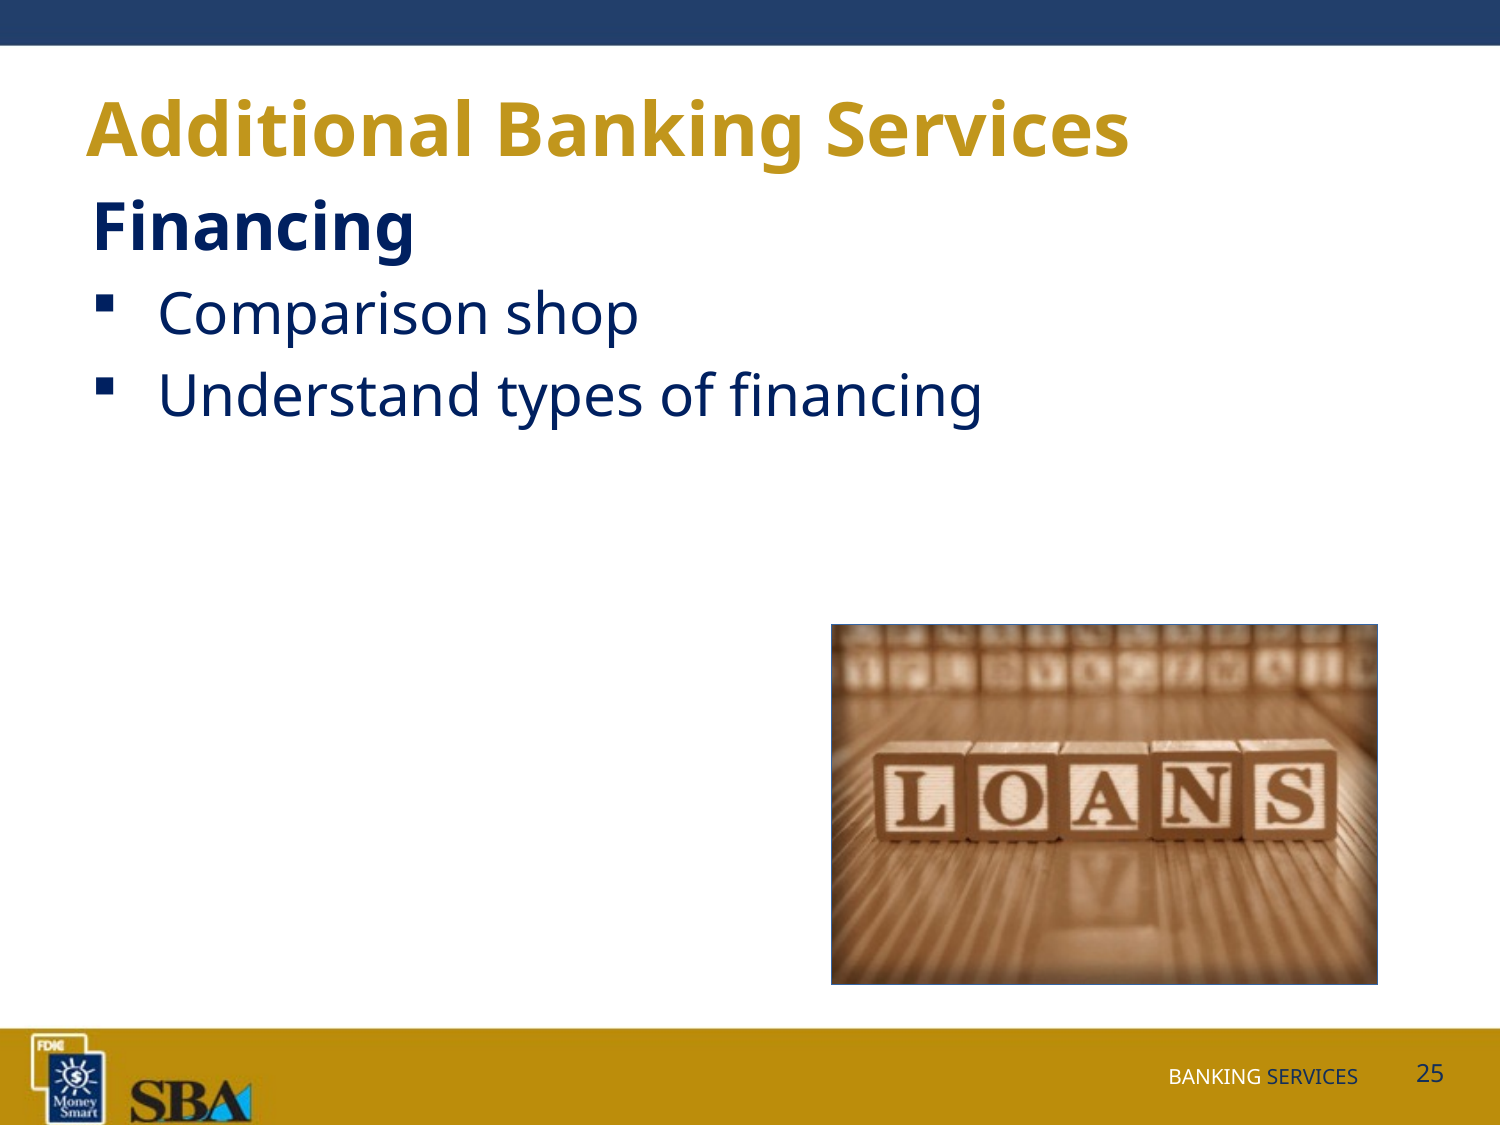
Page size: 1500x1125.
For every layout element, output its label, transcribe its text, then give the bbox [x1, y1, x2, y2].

list Financing Comparison shop Understand types of financing [90, 183, 1442, 517]
picture [0, 0, 1500, 1125]
title Additional Banking Services [86, 80, 1438, 182]
